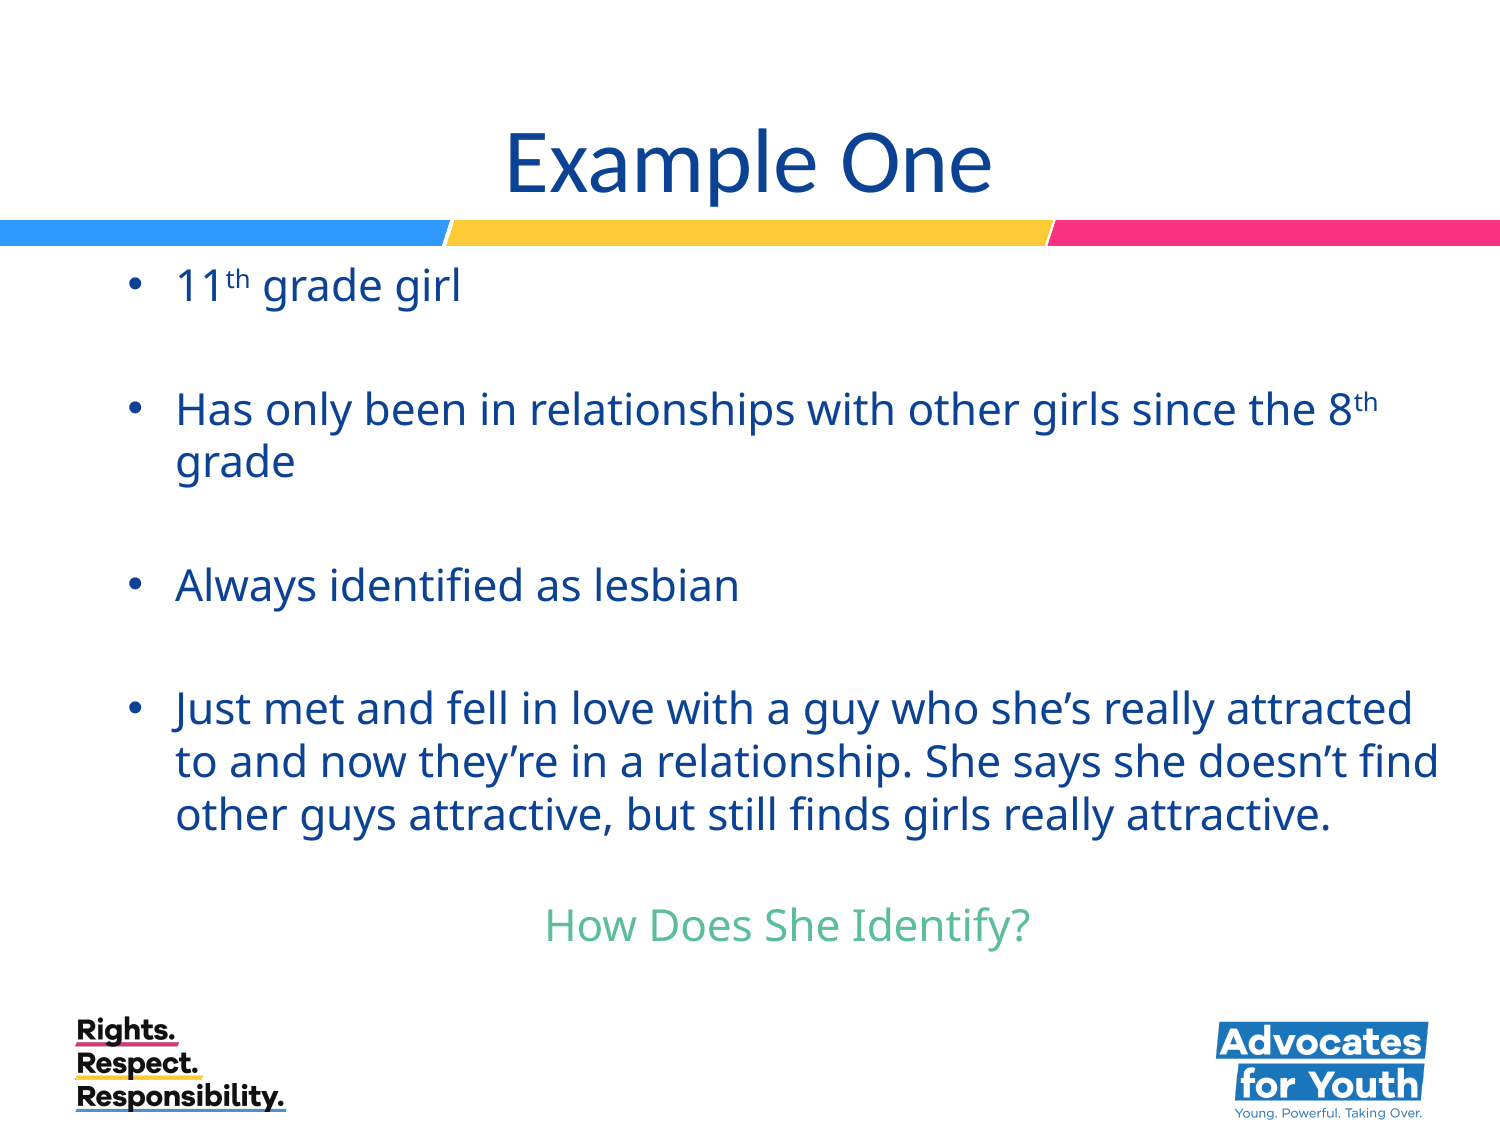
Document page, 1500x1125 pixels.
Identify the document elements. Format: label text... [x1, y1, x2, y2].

picture [0, 209, 112, 256]
title Example One [112, 62, 1388, 249]
picture [1388, 207, 1500, 258]
list 11th grade girl Has only been in relationships with other girls since the 8th grade Always identified as lesbian Just met and fell in love with a guy who she’s really attracted to and now they’re in a relationship. She says she doesn’t find other guys attractive, but still finds girls really attractive. How Does She Identify? [112, 249, 1463, 1013]
